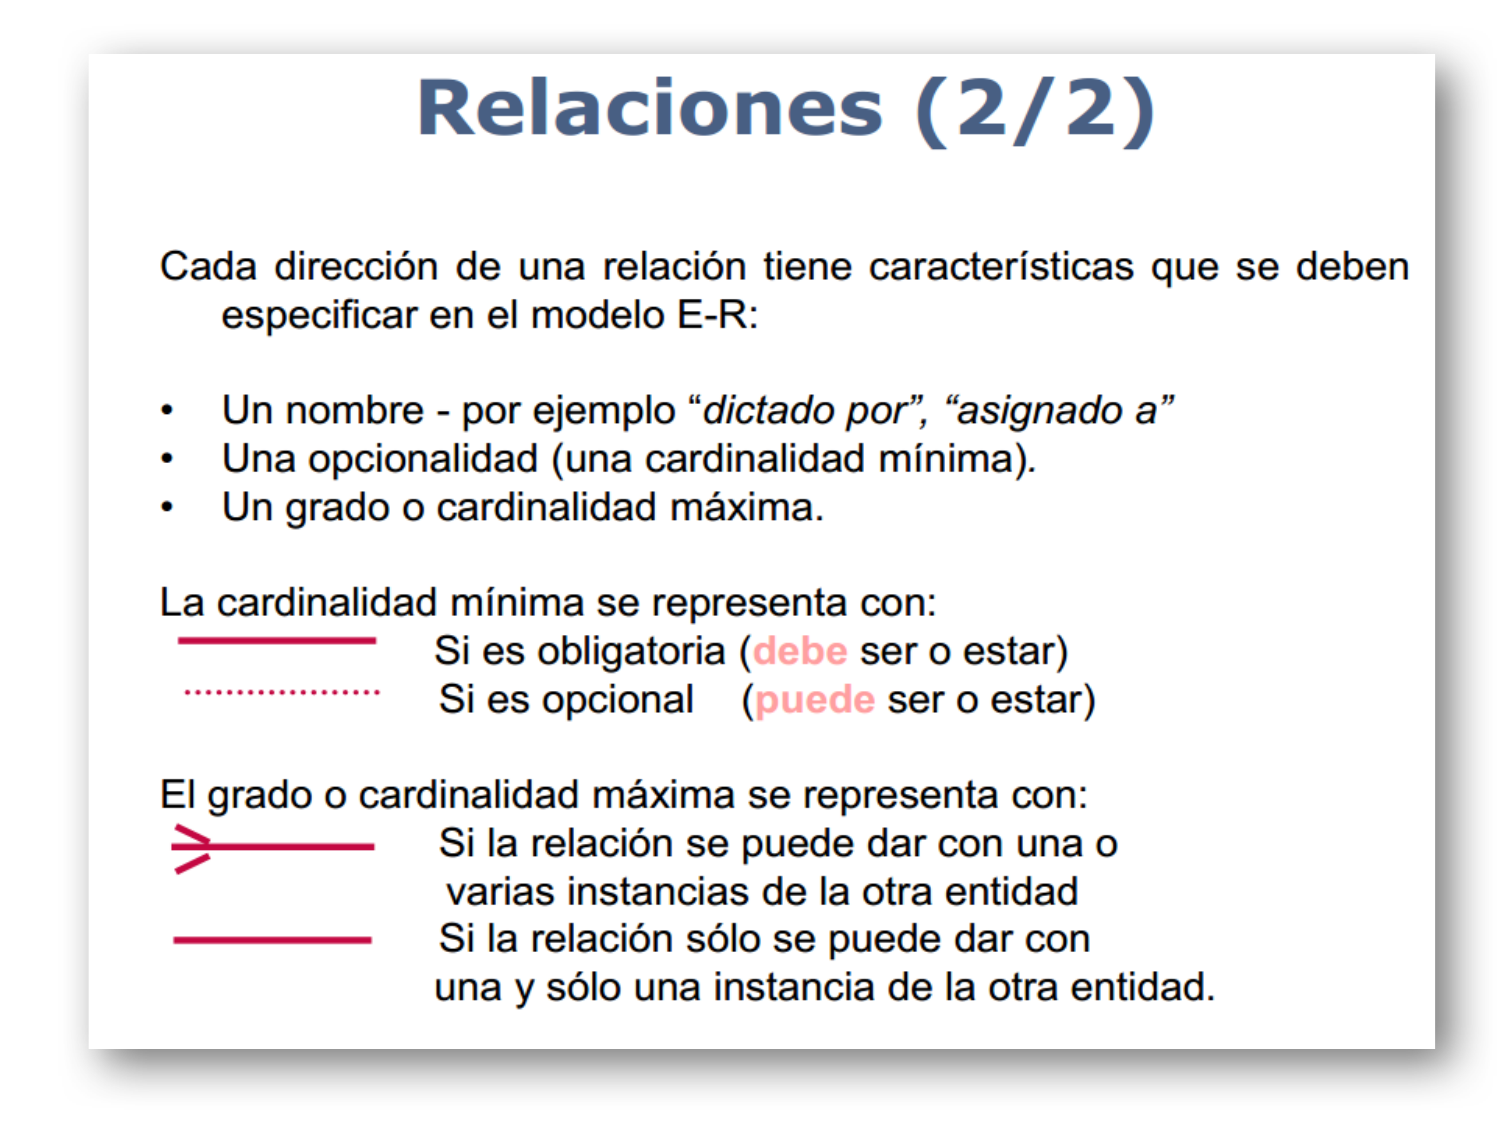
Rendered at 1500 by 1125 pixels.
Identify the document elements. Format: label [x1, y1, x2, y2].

picture [88, 54, 1436, 1050]
